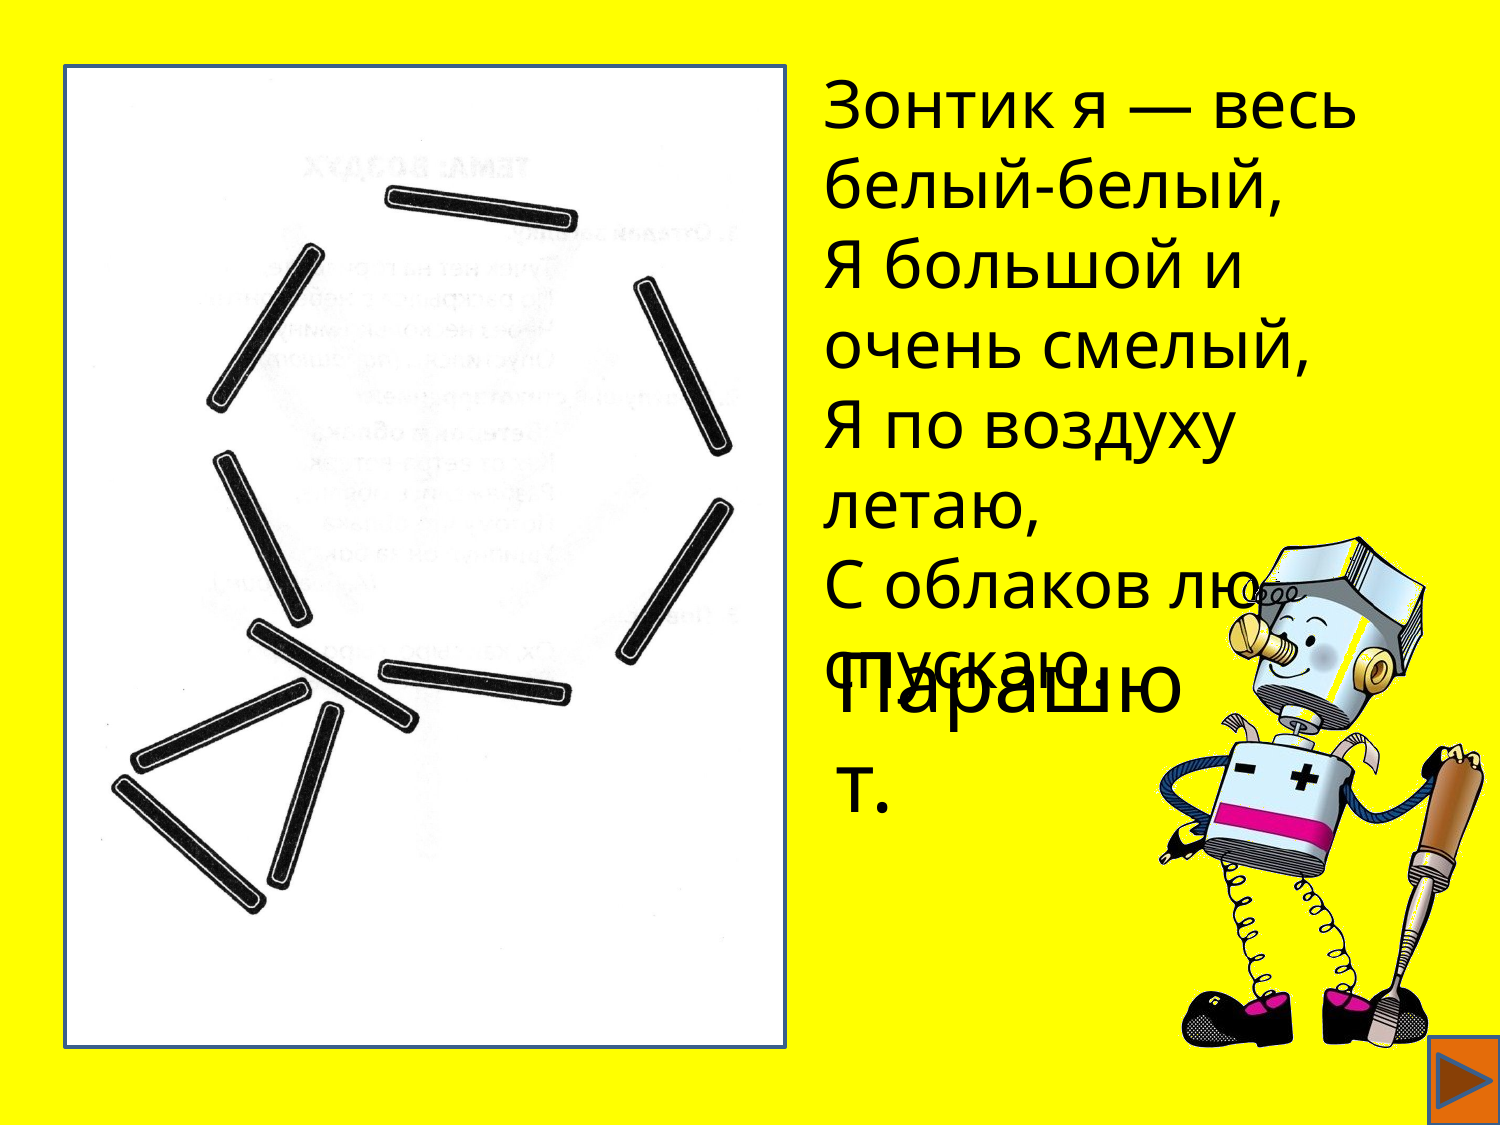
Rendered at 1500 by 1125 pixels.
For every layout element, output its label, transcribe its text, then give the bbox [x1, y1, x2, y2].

text_box Парашют. [820, 621, 1116, 837]
text_box [1427, 1070, 1500, 1125]
picture [1121, 526, 1500, 1064]
text_box Зонтик я — весь белый-белый, Я большой и очень смелый, Я по воздуху летаю, С облаков людей спускаю. [809, 54, 1436, 709]
text_box [63, 64, 787, 1049]
picture [88, 76, 763, 1029]
